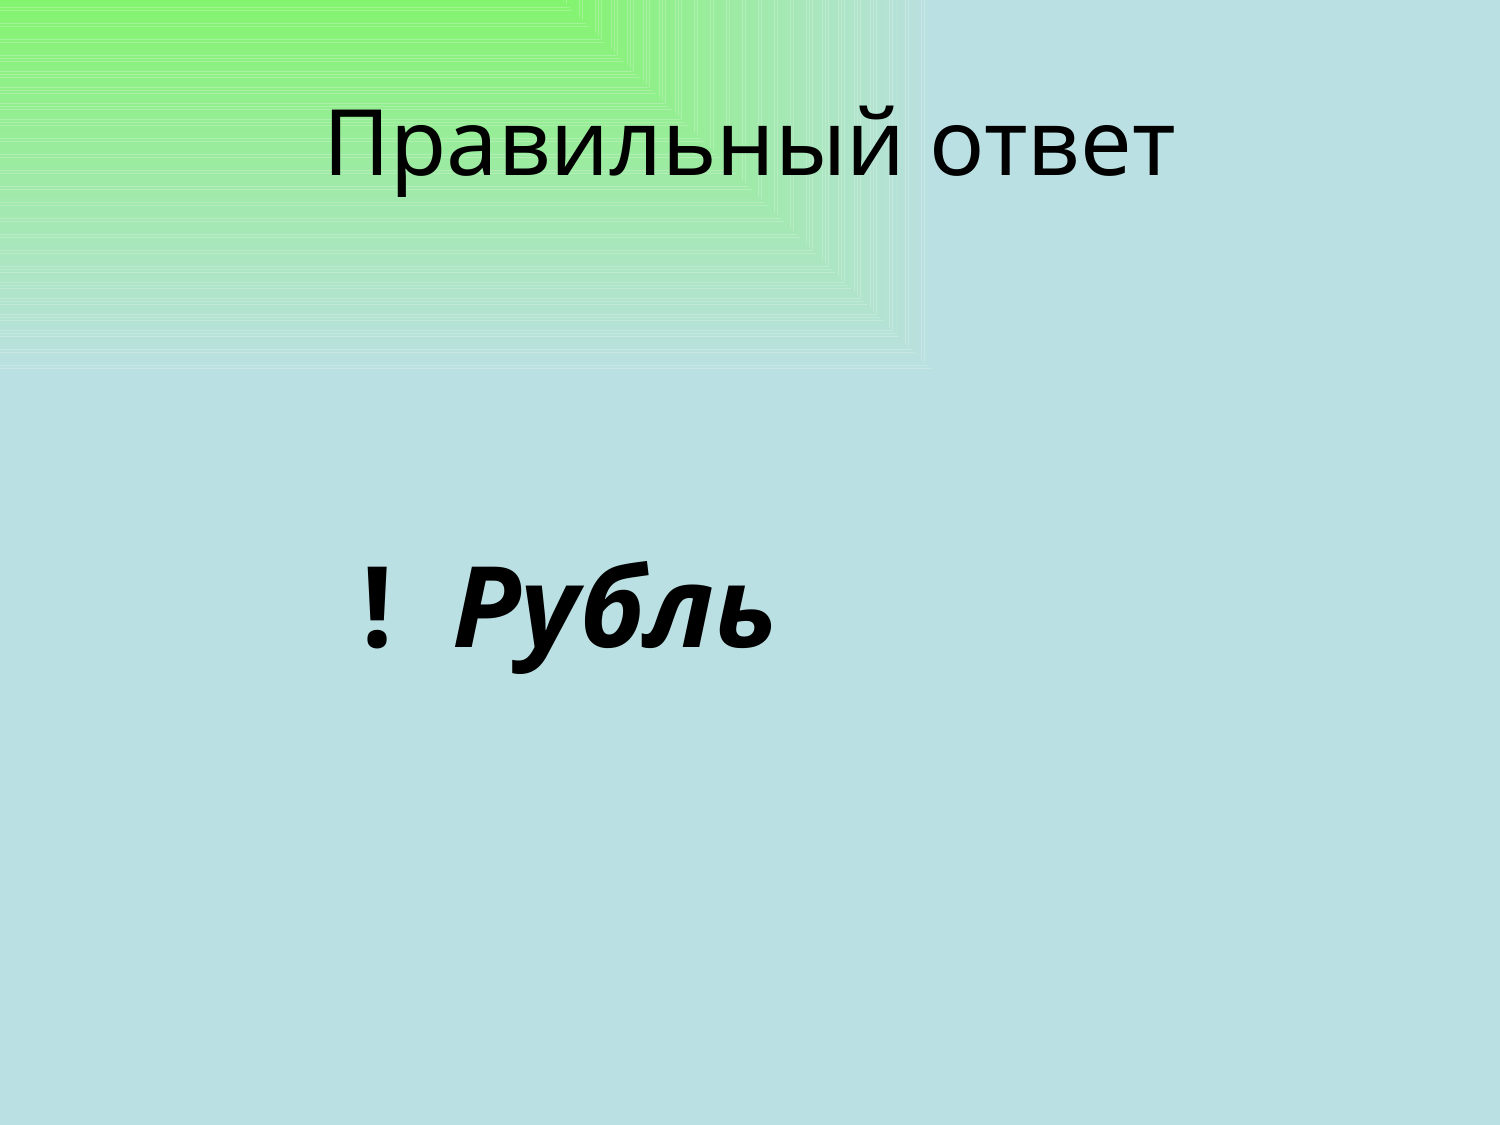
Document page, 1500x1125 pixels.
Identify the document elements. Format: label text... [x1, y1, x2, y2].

list ! Рубль [112, 526, 1376, 901]
title Правильный ответ [74, 44, 1426, 233]
